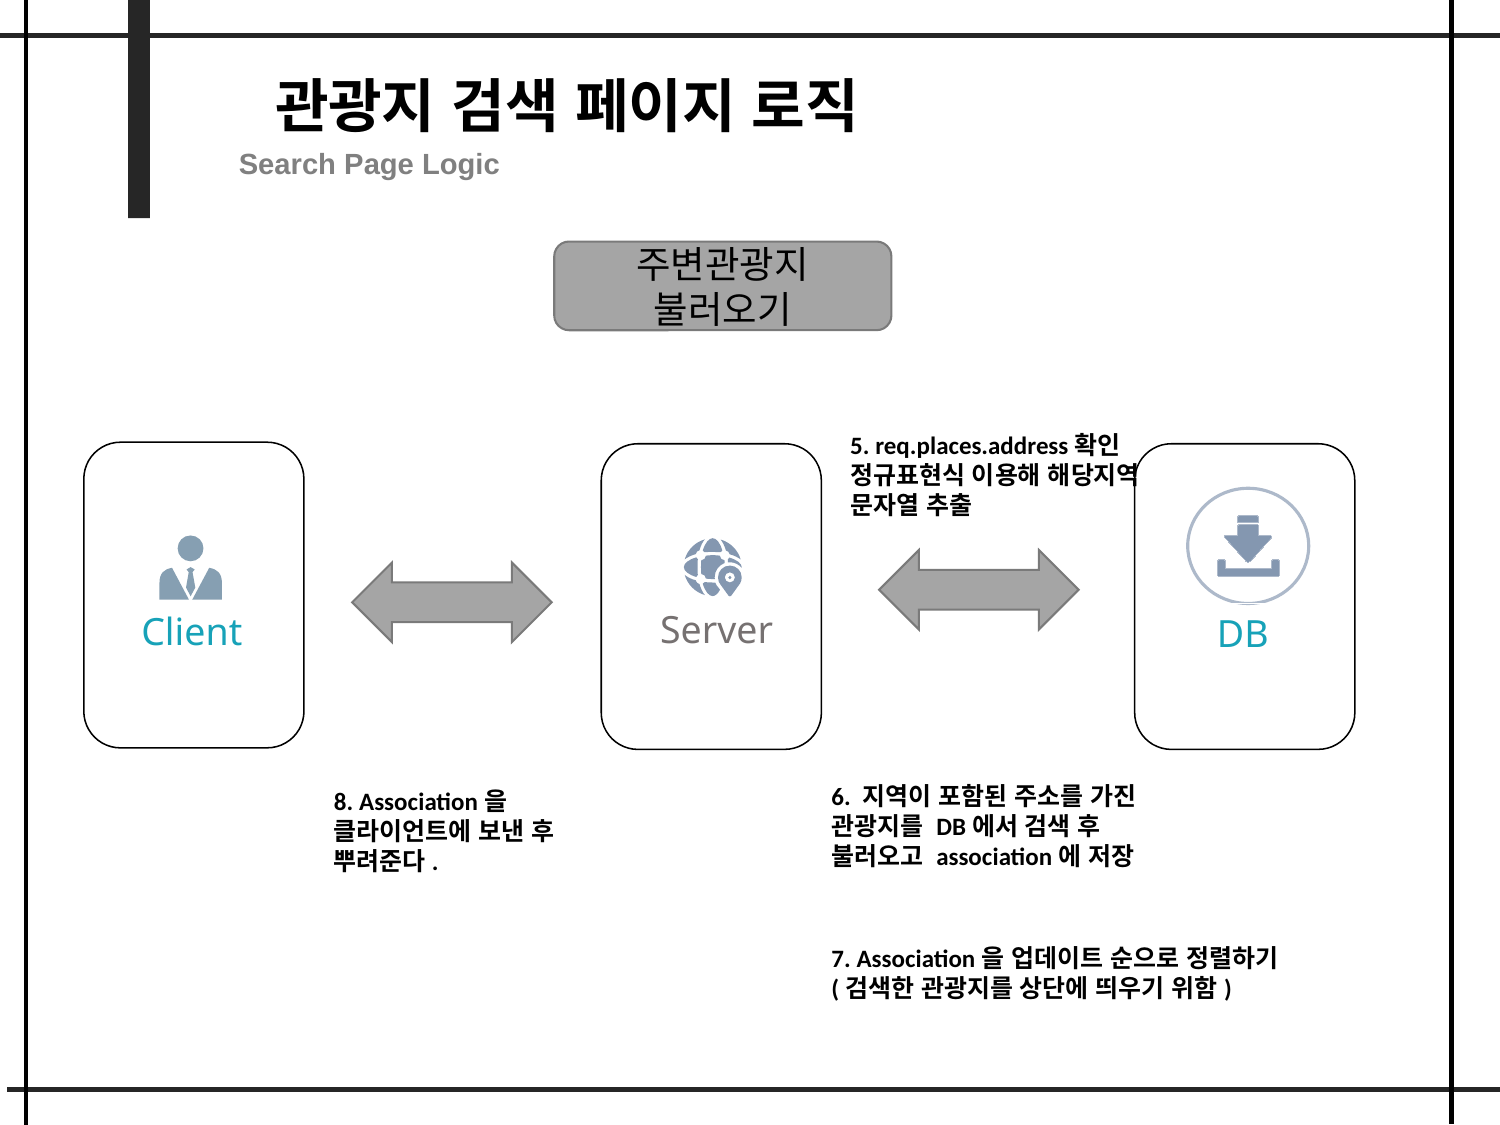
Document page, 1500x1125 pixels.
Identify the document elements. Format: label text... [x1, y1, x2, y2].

text_box [127, 36, 151, 219]
text_box [350, 560, 554, 645]
text_box Server [822, 605, 831, 651]
text_box [83, 442, 304, 748]
text_box Client [77, 602, 83, 659]
text_box 6. 지역이 포함된 주소를 가진 관광지를 DB에서 검색 후 불러오고 association에 저장 [816, 773, 1181, 908]
text_box DB [1128, 603, 1134, 661]
text_box 주변관광지 불러오기 [553, 240, 893, 332]
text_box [683, 538, 742, 597]
text_box 관광지 검색 페이지 로직 [230, 61, 874, 147]
text_box 8. Association을 클라이언트에 보낸 후 뿌려준다. [319, 777, 622, 883]
text_box [1134, 443, 1355, 750]
text_box 7. Association을 업데이트 순으로 정렬하기 (검색한 관광지를 상단에 띄우기 위함) [816, 934, 1313, 1010]
text_box [127, 0, 151, 35]
text_box 5. req.places.address확인 정규표현식 이용해 해당지역 문자열 추출 [835, 422, 1173, 527]
text_box Search Page Logic [224, 138, 516, 189]
text_box [877, 547, 1081, 633]
text_box [601, 443, 822, 750]
